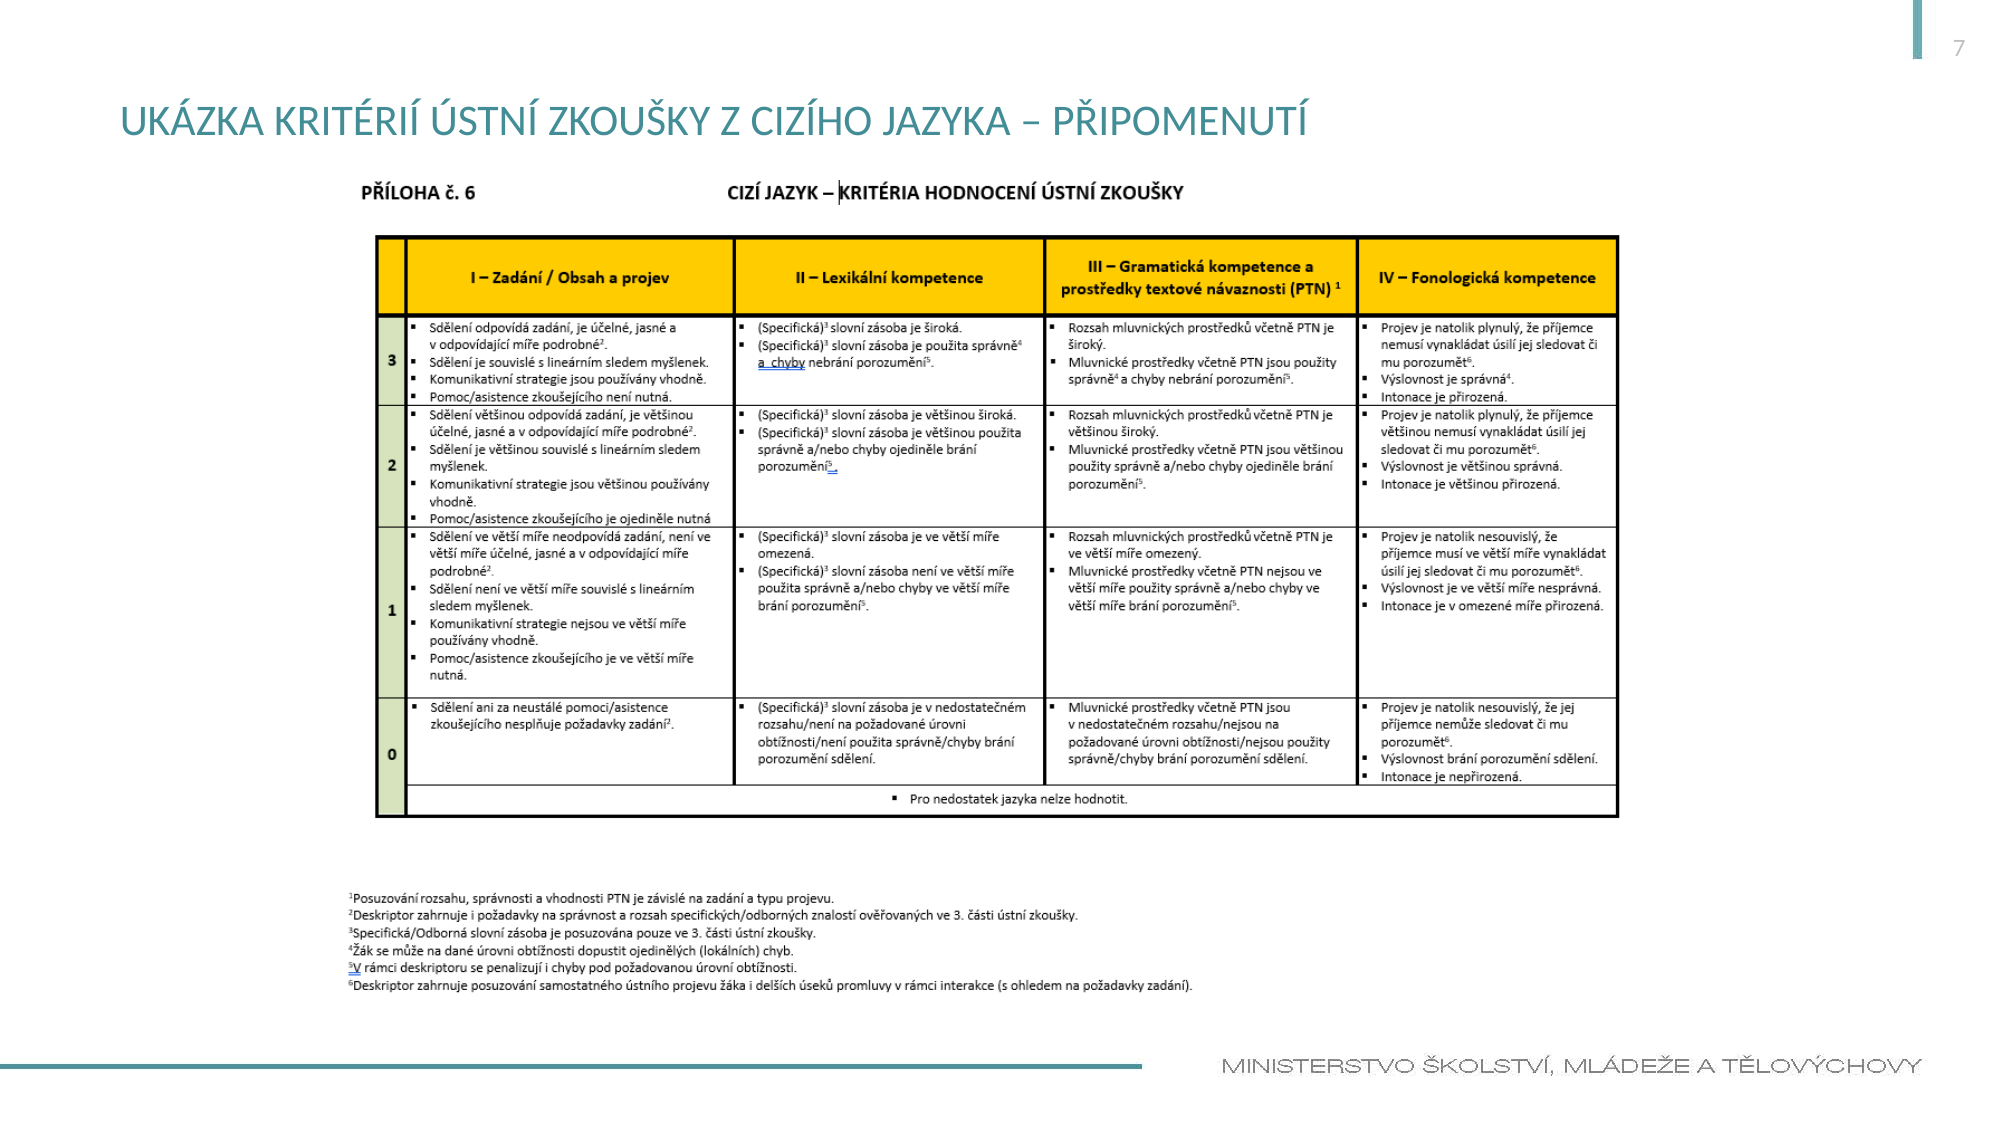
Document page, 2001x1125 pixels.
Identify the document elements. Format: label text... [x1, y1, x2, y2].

list [119, 211, 1845, 1027]
slide_number 7 [1918, 16, 2000, 77]
title Ukázka kritérií ústní zkoušky z cizího jazyka – připomenutí [119, 98, 1898, 201]
picture [0, 0, 2001, 1125]
